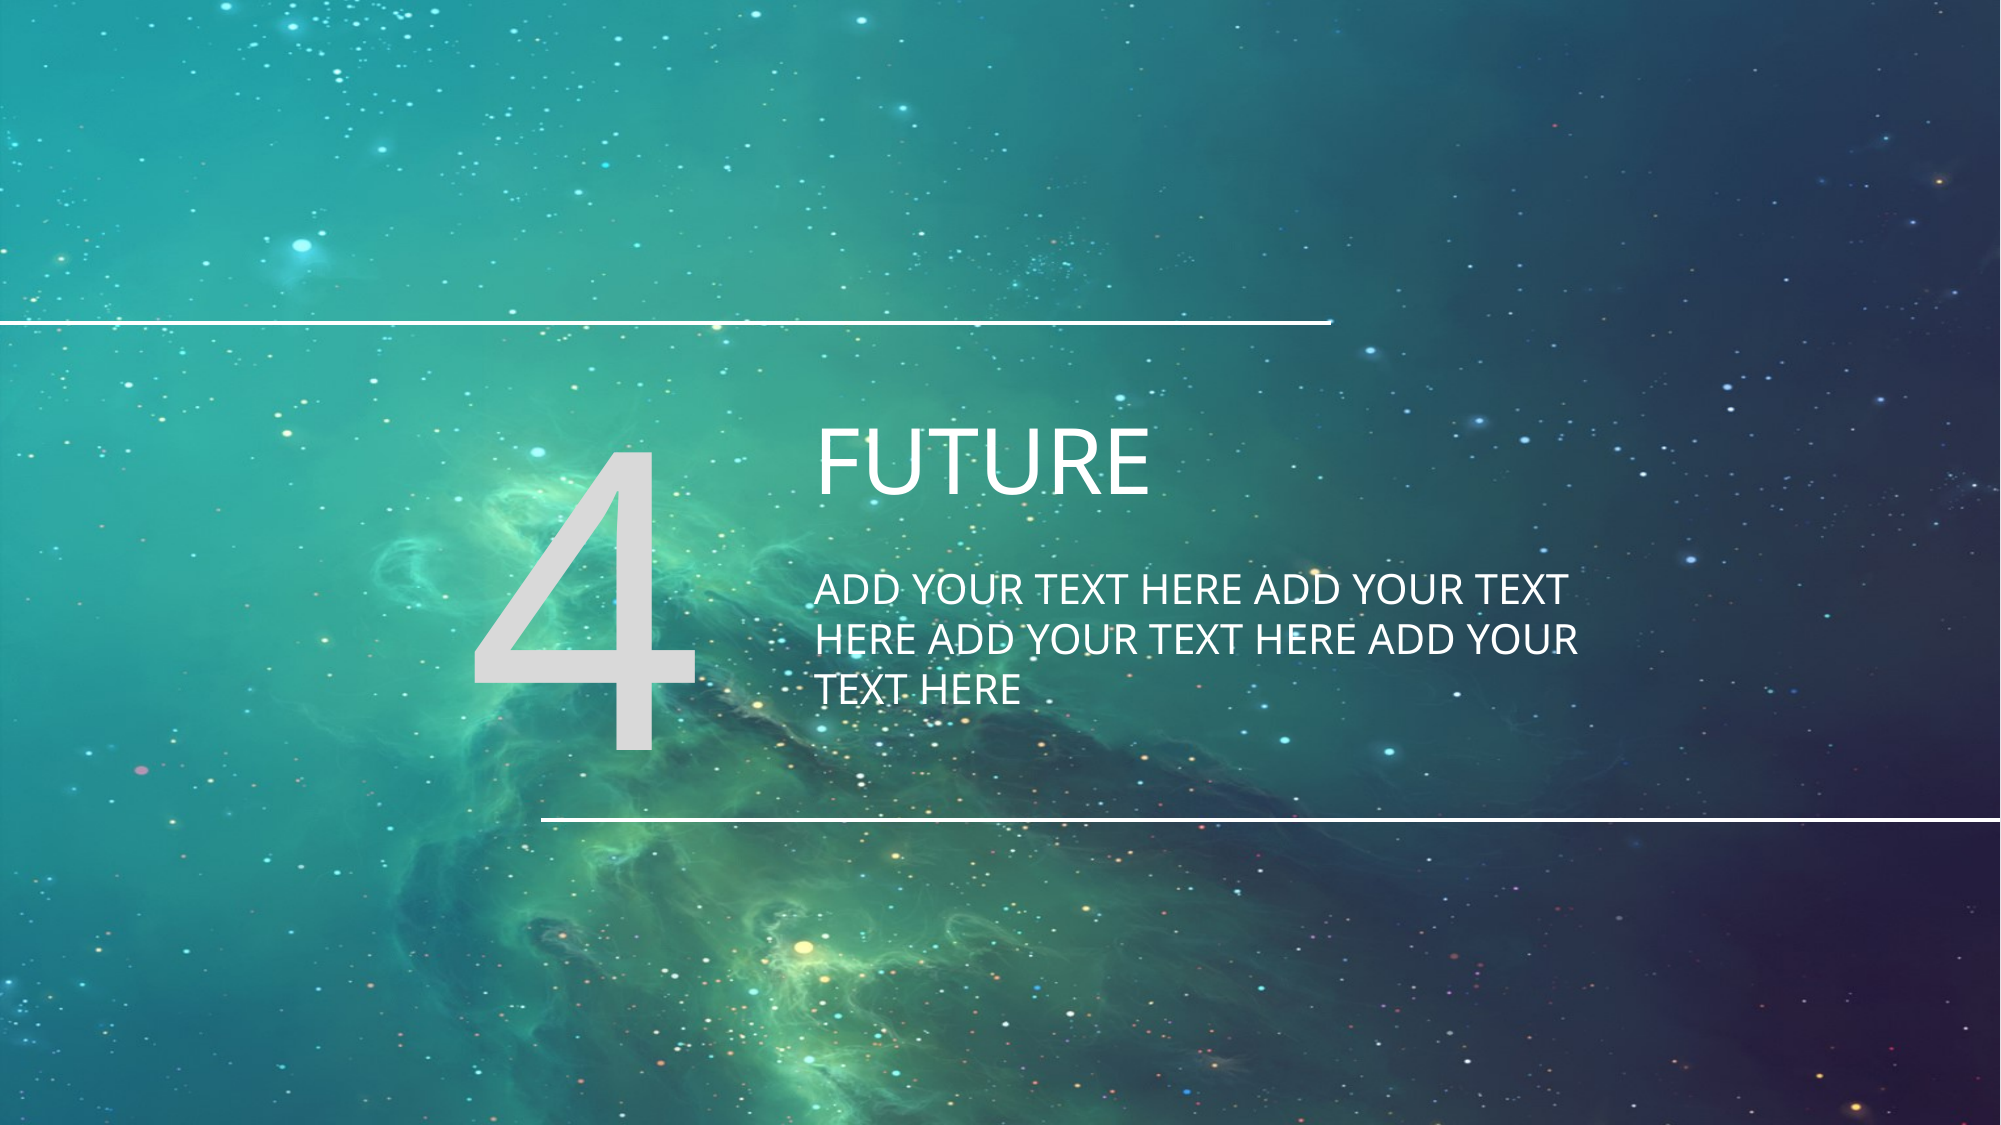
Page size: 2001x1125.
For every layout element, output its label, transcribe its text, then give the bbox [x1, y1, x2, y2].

text_box ADD YOUR TEXT HERE ADD YOUR TEXT HERE ADD YOUR TEXT HERE ADD YOUR TEXT HERE [798, 555, 1669, 721]
picture [0, 0, 2001, 1125]
text_box FUTURE [799, 395, 1222, 520]
text_box 4 [451, 328, 790, 841]
